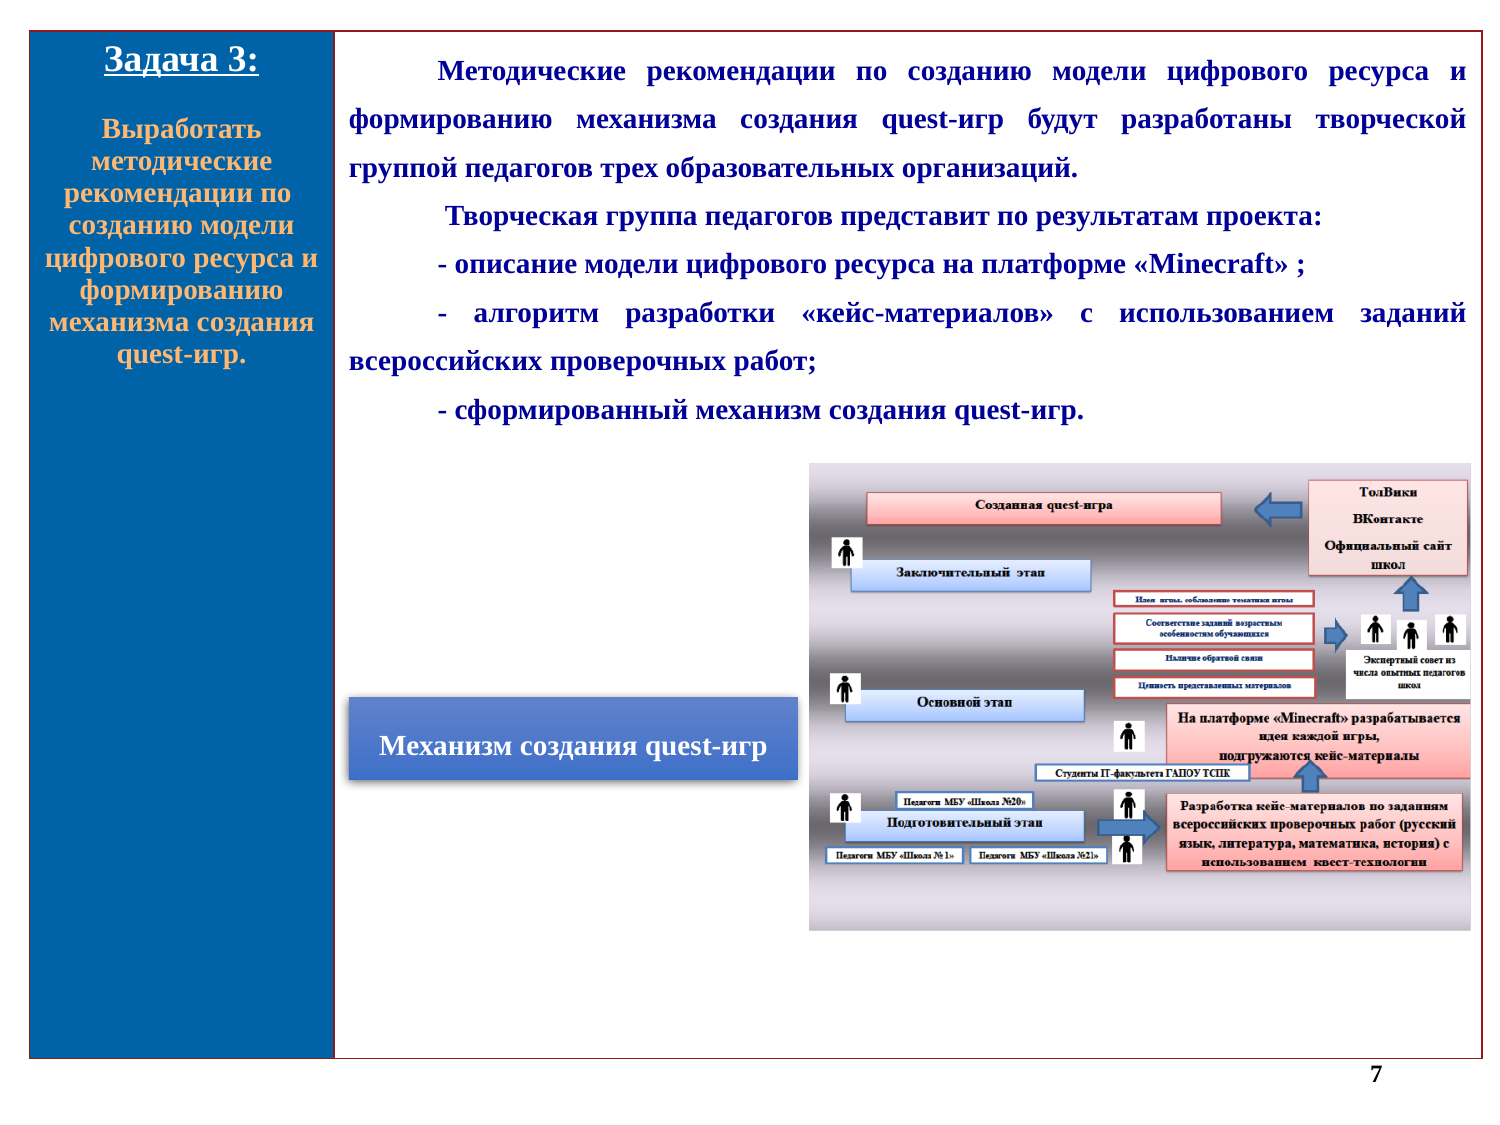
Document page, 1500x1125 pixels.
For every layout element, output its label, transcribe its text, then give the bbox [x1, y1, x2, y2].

picture [808, 463, 1471, 931]
table_header Задача 3: Выработать методические рекомендации по созданию модели цифрового ресурса и формированию механизма создания quest-игр. [30, 32, 333, 1058]
table_header Методические рекомендации по созданию модели цифрового ресурса и формированию механизма создания quest-игр будут разработаны творческой группой педагогов трех образовательных организаций. Творческая группа педагогов представит по результатам проекта: - описание модели цифрового ресурса на платформе «Minecraft» ; - алгоритм разработки «кейс-материалов» с использованием заданий всероссийских проверочных работ; - сформированный механизм создания quest-игр. [335, 32, 1481, 1058]
slide_number 7 [1060, 1059, 1398, 1103]
text_box Механизм создания quest-игр [348, 697, 798, 781]
